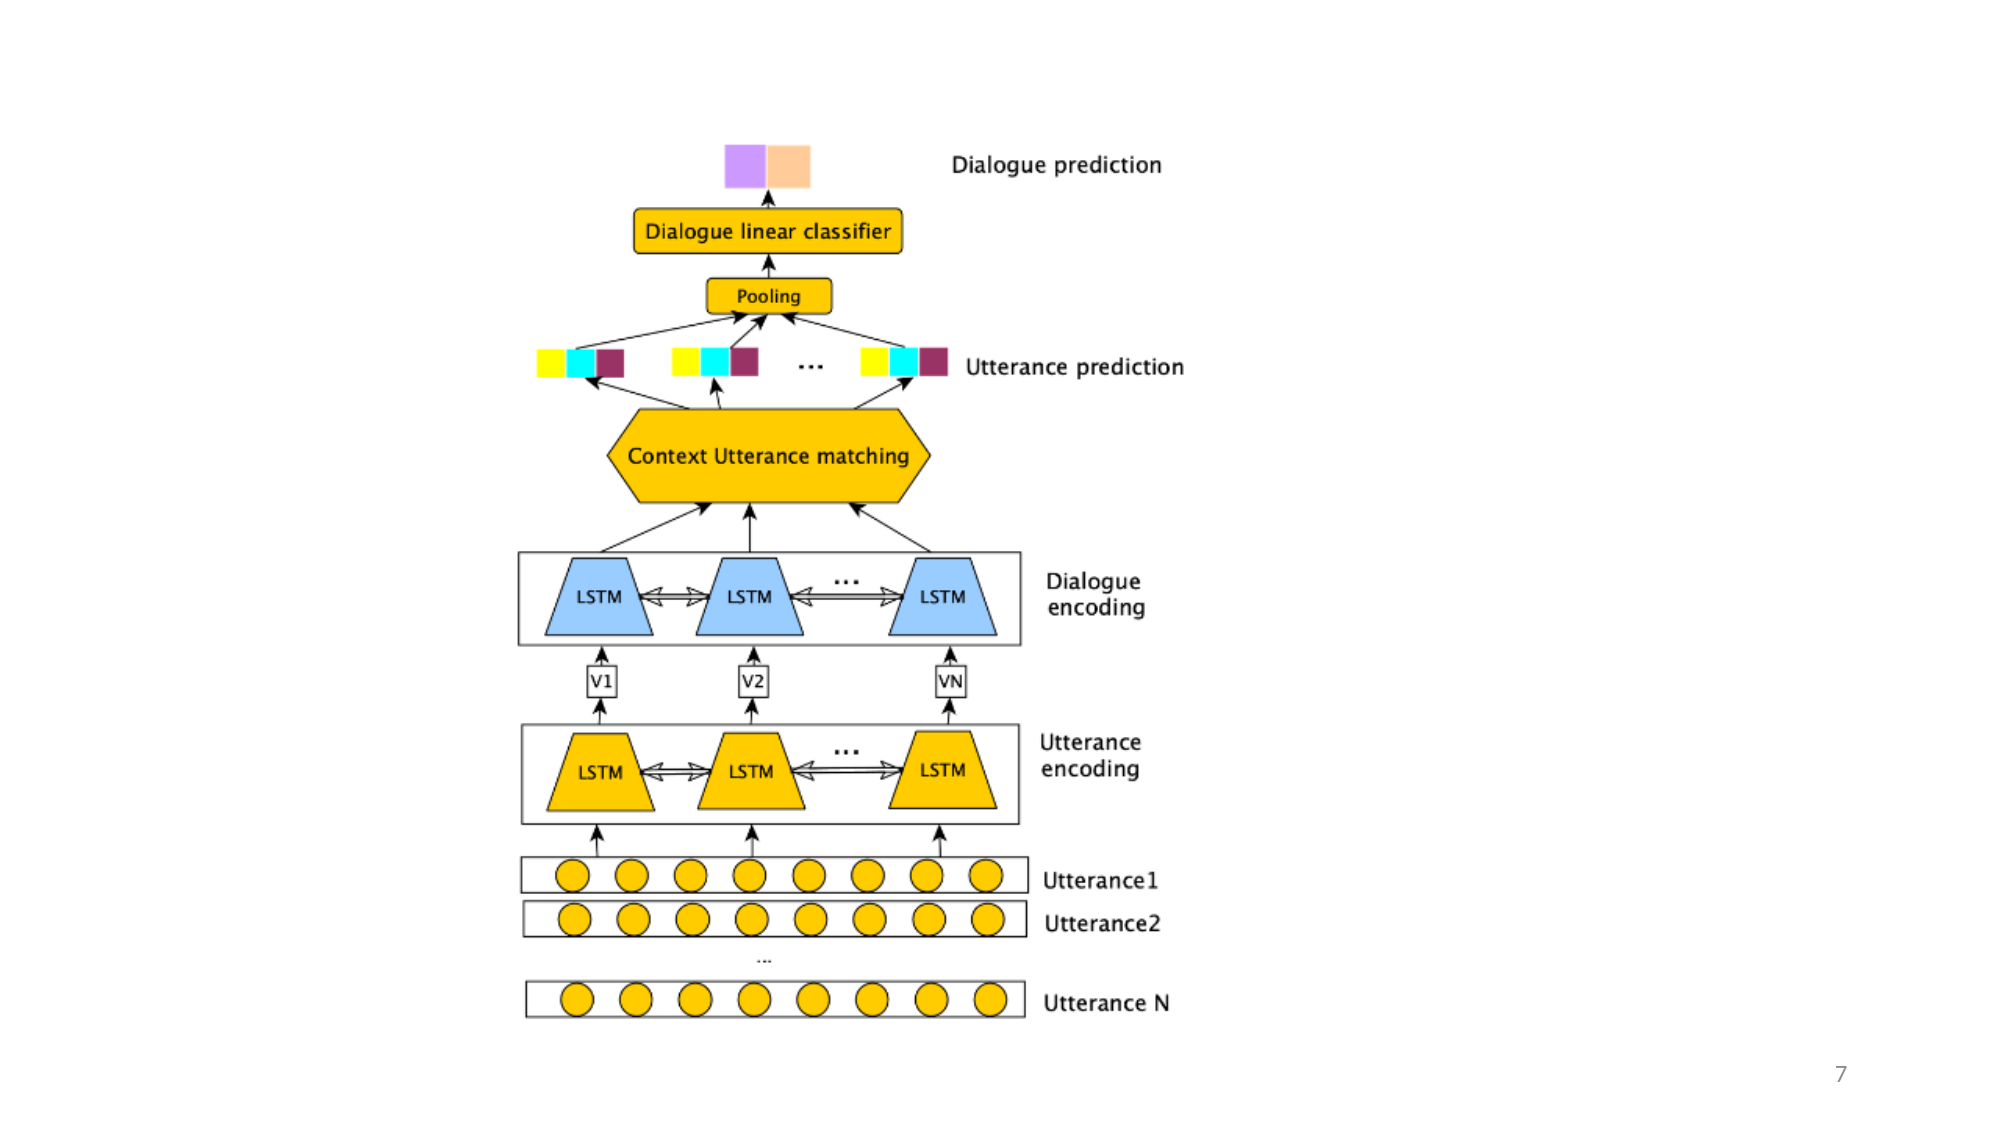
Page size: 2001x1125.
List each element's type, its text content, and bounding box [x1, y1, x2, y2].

slide_number 7 [1412, 1042, 1863, 1103]
picture [457, 70, 1234, 1055]
